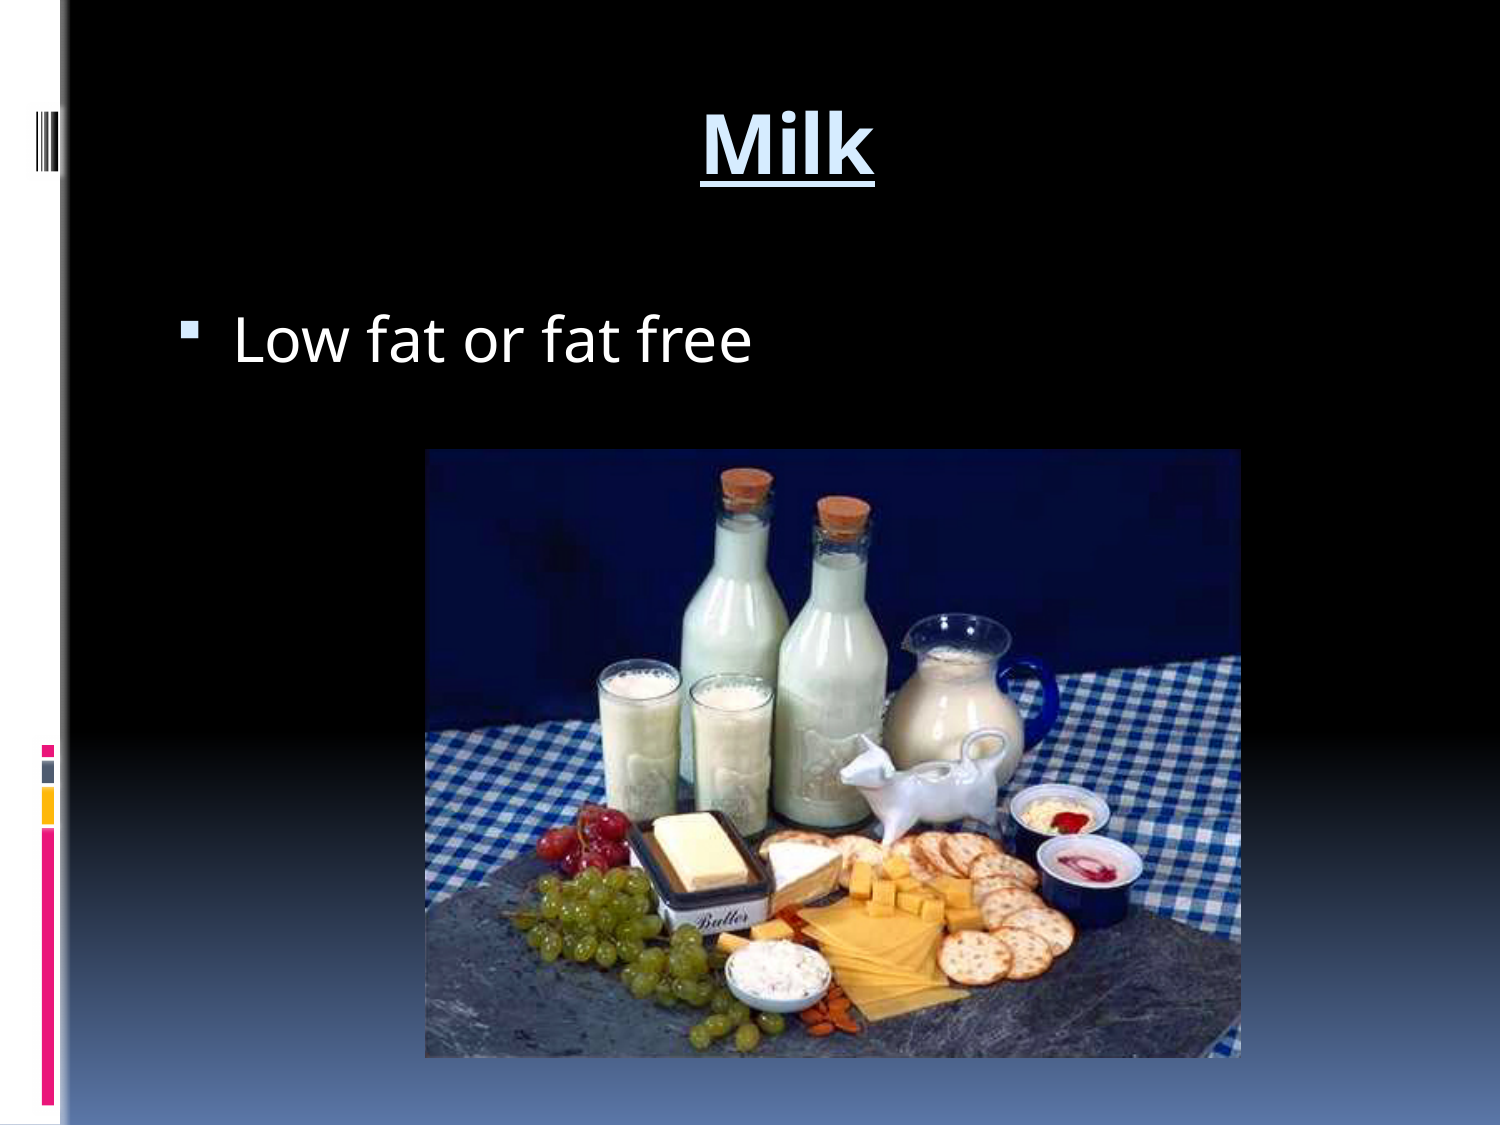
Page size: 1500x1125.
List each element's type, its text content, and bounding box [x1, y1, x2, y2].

list Low fat or fat free [150, 292, 1425, 438]
title Milk [150, 83, 1425, 234]
picture [424, 449, 1242, 1059]
